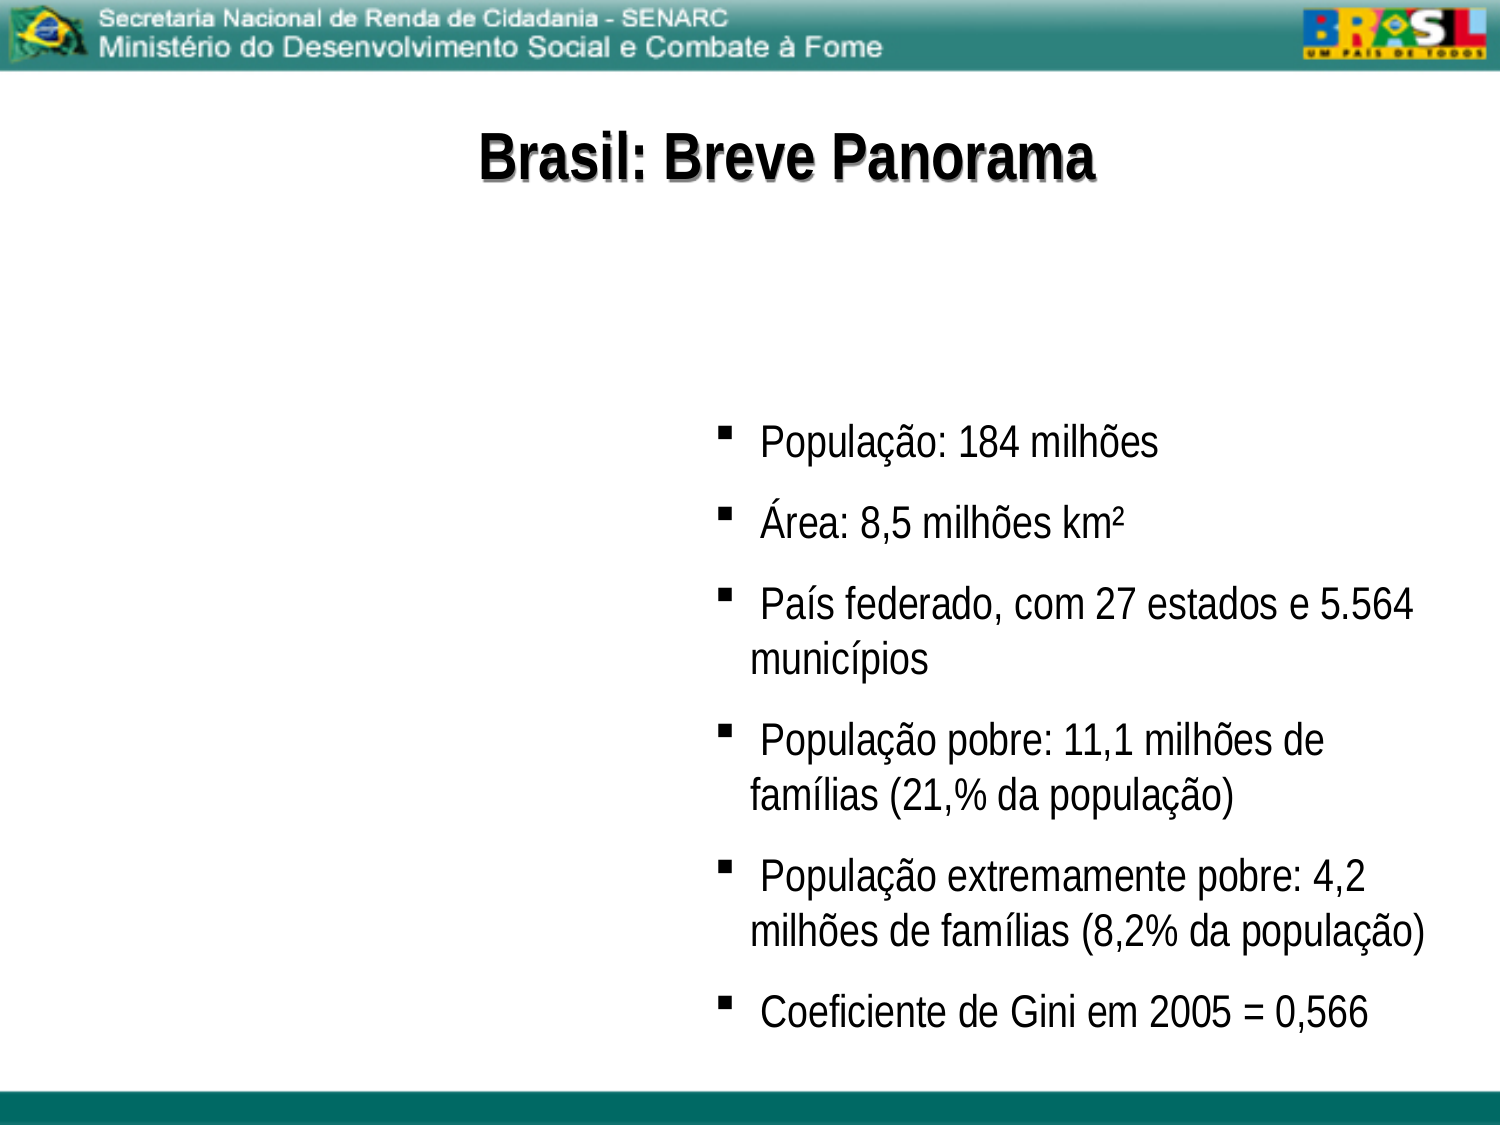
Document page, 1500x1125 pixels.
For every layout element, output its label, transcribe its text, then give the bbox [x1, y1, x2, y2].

text_box População: 184 milhões Área: 8,5 milhões km² País federado, com 27 estados e 5.564 municípios População pobre: 11,1 milhões de famílias (21,% da população) População extremamente pobre: 4,2 milhões de famílias (8,2% da população) Coeficiente de Gini em 2005 = 0,566 [1016, 404, 1450, 1044]
text_box Brasil: Breve Panorama [112, 87, 1463, 218]
picture [0, 0, 1500, 1125]
